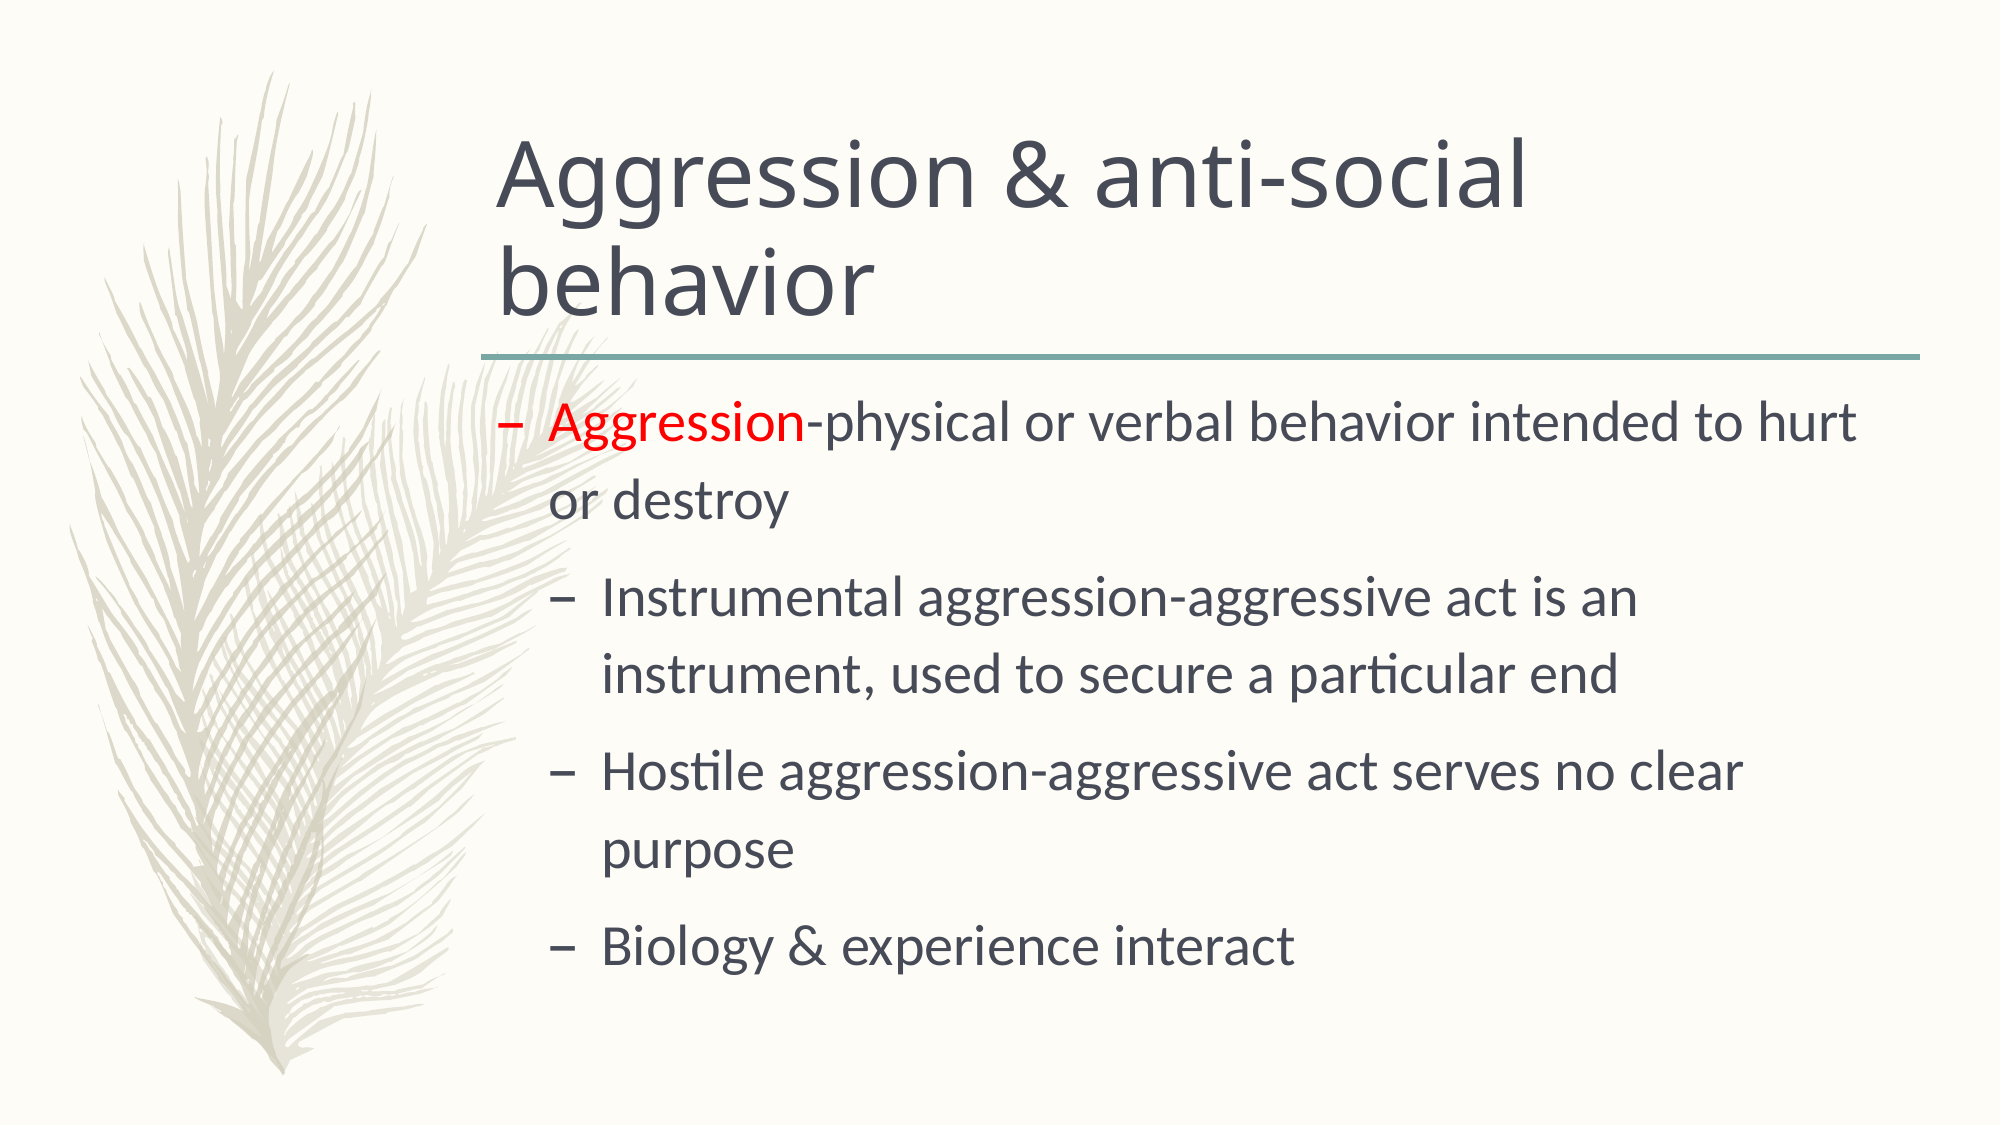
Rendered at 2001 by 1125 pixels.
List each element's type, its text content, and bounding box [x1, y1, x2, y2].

title Aggression & anti-social behavior [481, 112, 1920, 368]
list Aggression-physical or verbal behavior intended to hurt or destroy Instrumental aggression-aggressive act is an instrument, used to secure a particular end Hostile aggression-aggressive act serves no clear purpose Biology & experience interact [481, 368, 1920, 1075]
